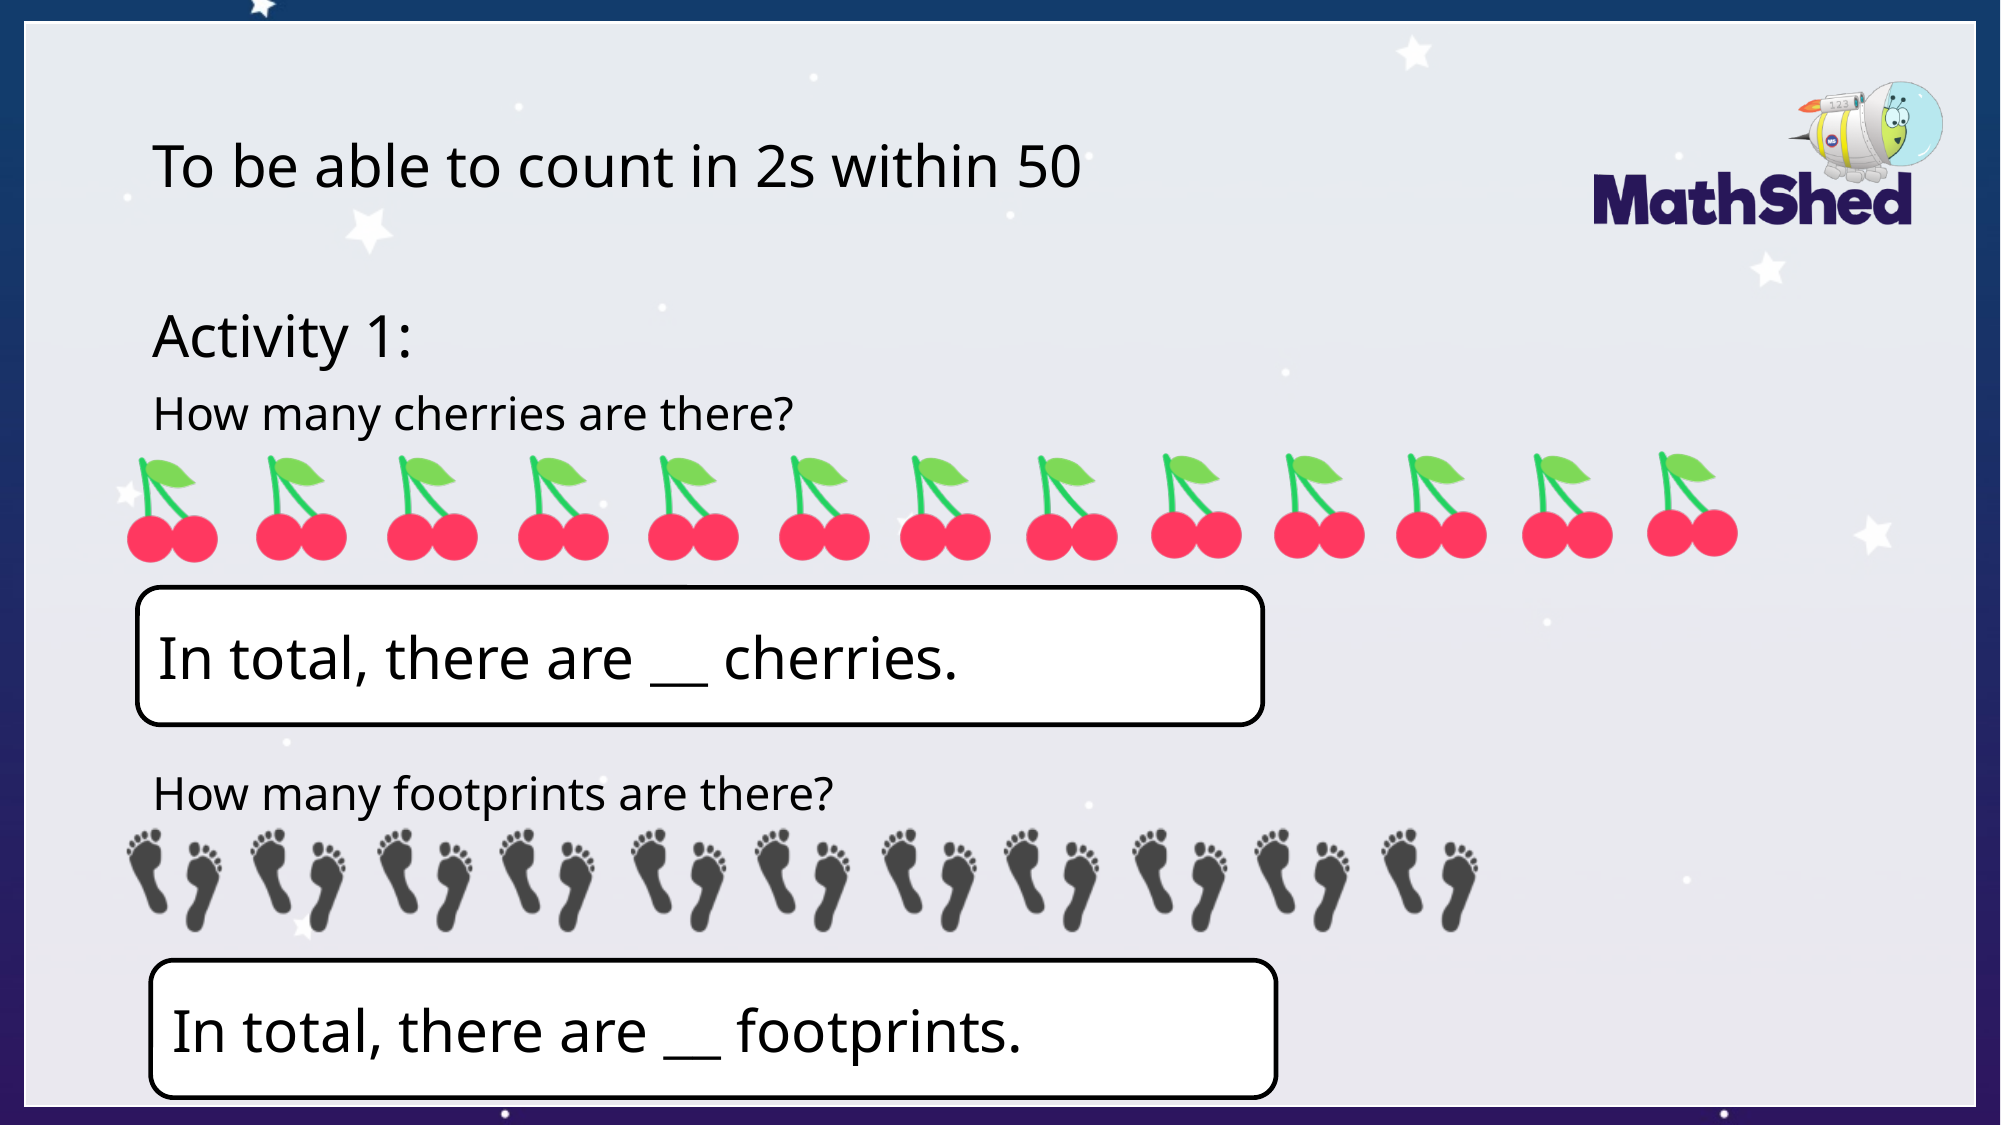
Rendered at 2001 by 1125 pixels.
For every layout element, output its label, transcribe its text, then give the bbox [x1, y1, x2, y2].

title To be able to count in 2s within 50 [137, 59, 1578, 278]
text_box In total, there are __ cherries. [136, 586, 1264, 726]
text_box In total, there are __ footprints. [149, 1014, 1278, 1099]
list Activity 1: How many cherries are there? How many footprints are there? [137, 299, 1863, 1014]
picture [0, 0, 2001, 1125]
